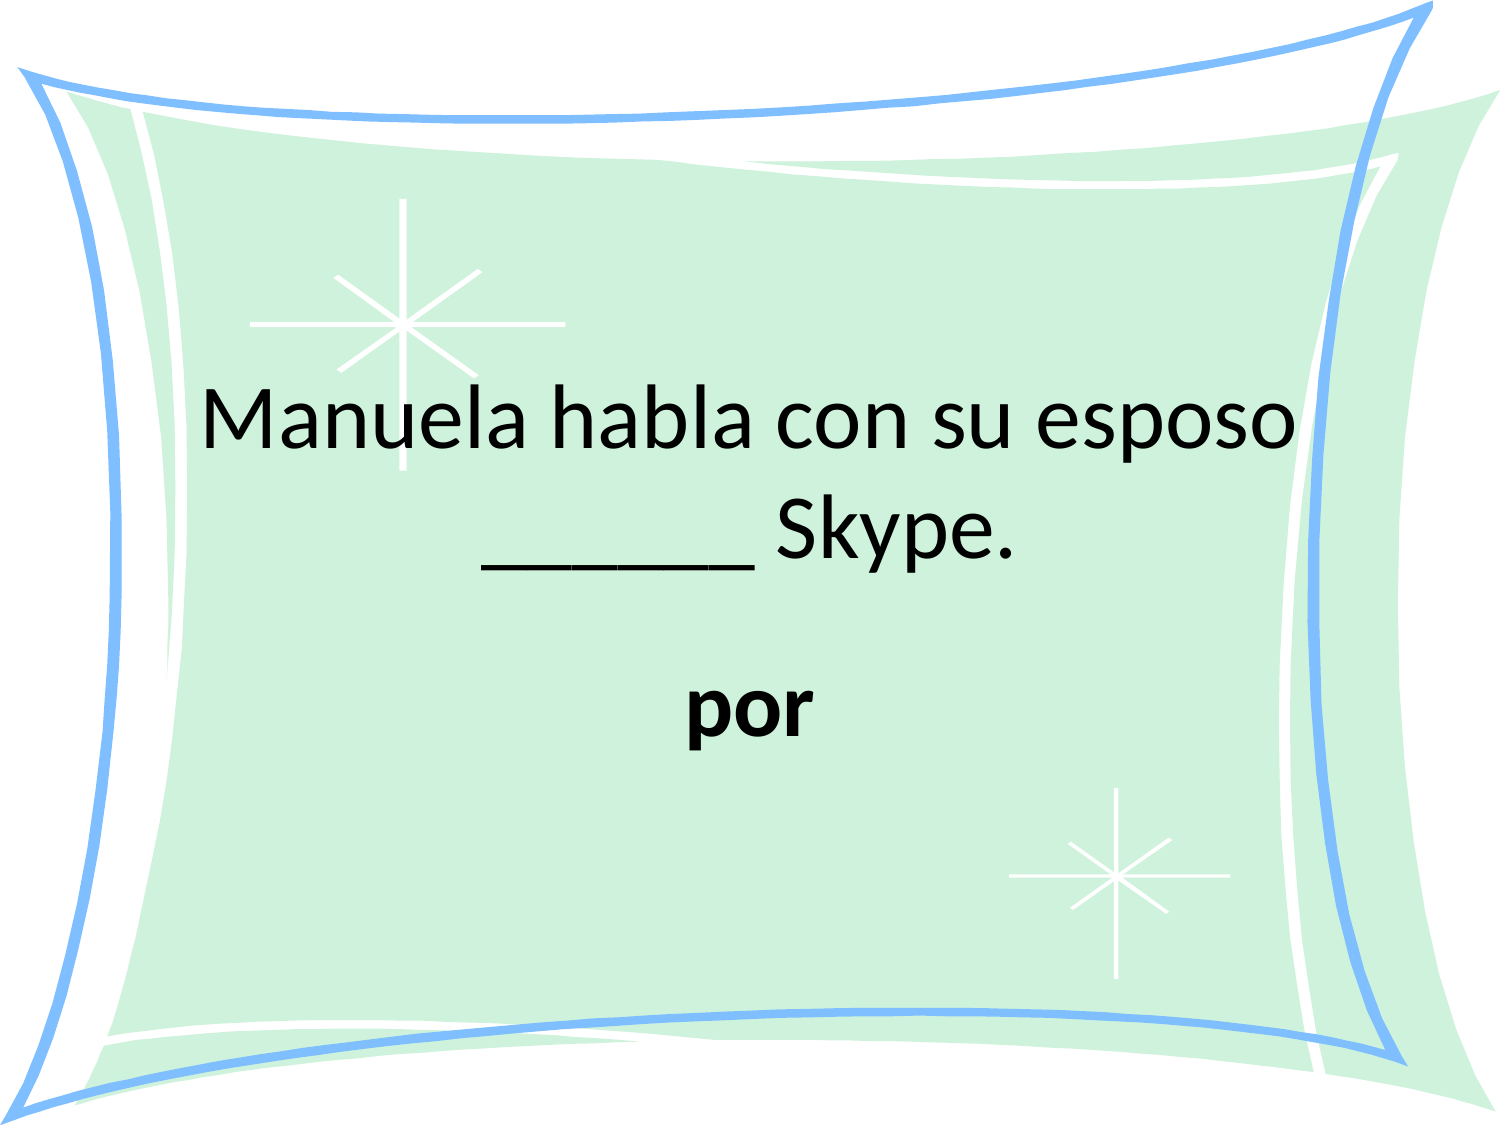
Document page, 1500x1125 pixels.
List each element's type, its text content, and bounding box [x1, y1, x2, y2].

text_box por [224, 637, 1275, 925]
text_box Manuela habla con su esposo ______ Skype. [112, 349, 1388, 591]
